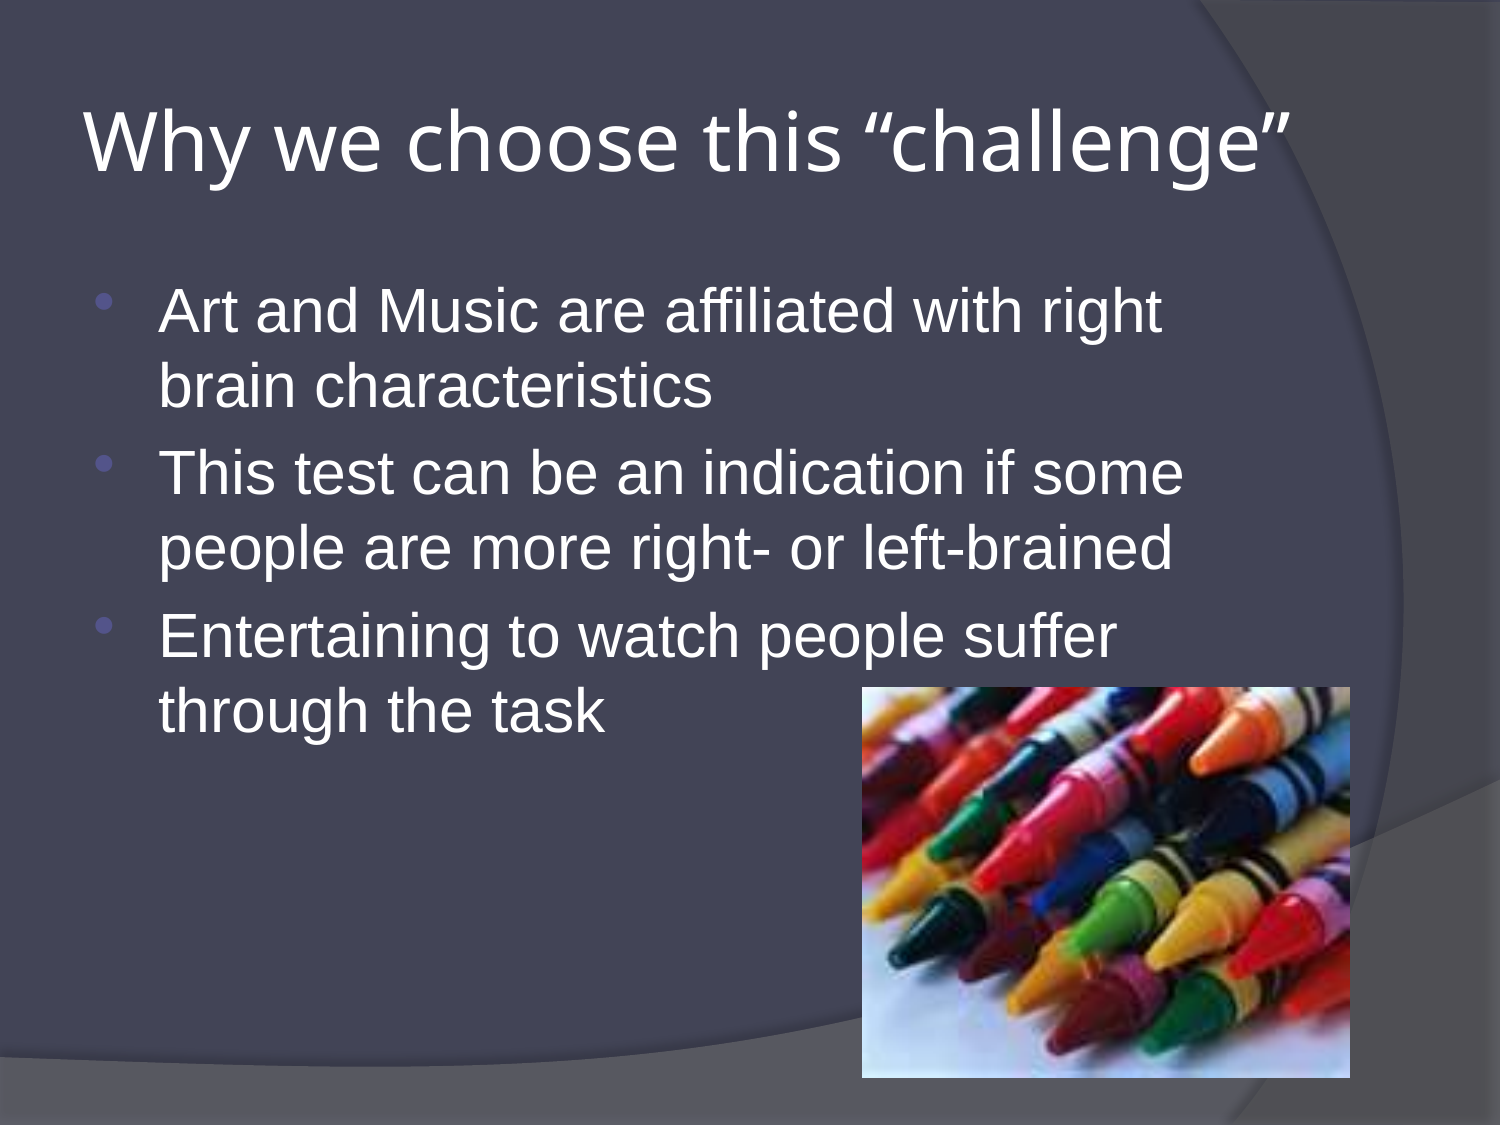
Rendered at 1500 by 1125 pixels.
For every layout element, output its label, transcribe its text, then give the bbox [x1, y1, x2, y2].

list Art and Music are affiliated with right brain characteristics This test can be an indication if some people are more right- or left-brained Entertaining to watch people suffer through the task [75, 262, 1300, 1005]
title Why we choose this “challenge” [75, 45, 1300, 233]
picture [862, 687, 1351, 1078]
